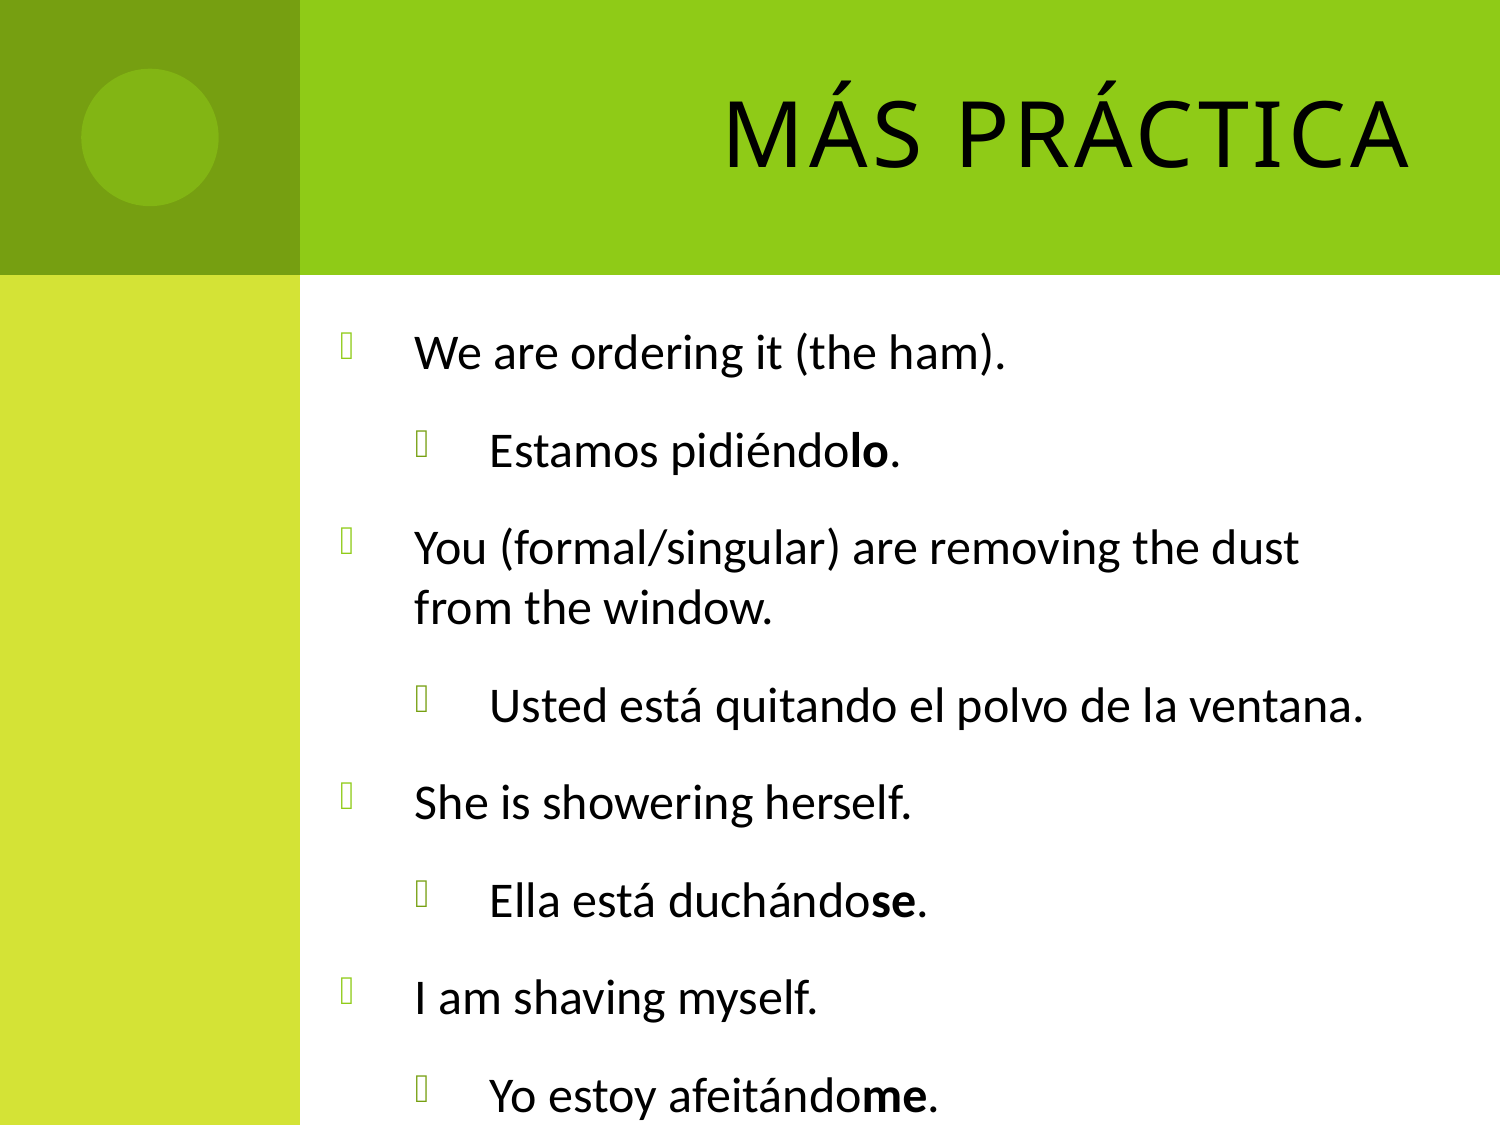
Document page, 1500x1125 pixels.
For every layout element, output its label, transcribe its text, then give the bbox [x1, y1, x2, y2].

list We are ordering it (the ham). Estamos pidiéndolo. You (formal/singular) are removing the dust from the window. Usted está quitando el polvo de la ventana. She is showering herself. Ella está duchándose. I am shaving myself. Yo estoy afeitándome. You (familiar/singular) are wahsing (yourself) your hands. Tú estás lavandote las manos. [324, 312, 1425, 1088]
title Más Práctica [399, 37, 1425, 225]
